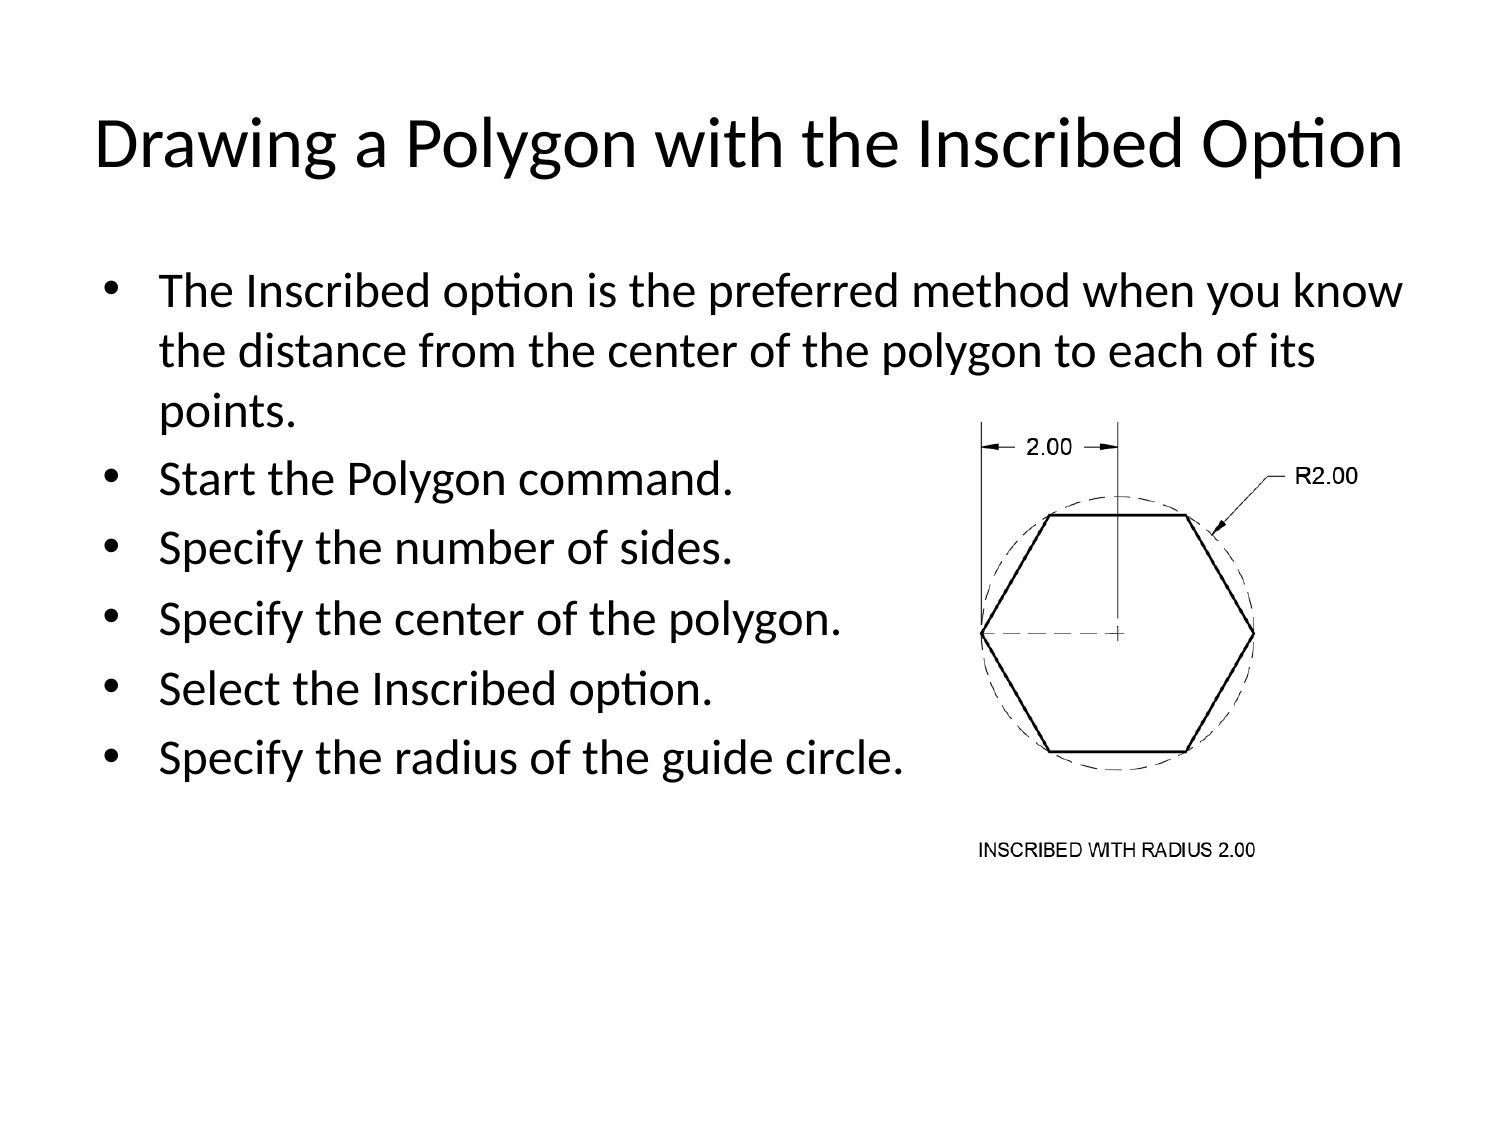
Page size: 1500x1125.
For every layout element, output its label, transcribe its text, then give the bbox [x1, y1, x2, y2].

title Drawing a Polygon with the Inscribed Option [75, 45, 1425, 233]
text_box Start the Polygon command. Specify the number of sides. Specify the center of the polygon. Select the Inscribed option. Specify the radius of the guide circle. [87, 437, 1438, 925]
list The Inscribed option is the preferred method when you know the distance from the center of the polygon to each of its points. [87, 249, 1438, 437]
picture [974, 419, 1376, 868]
